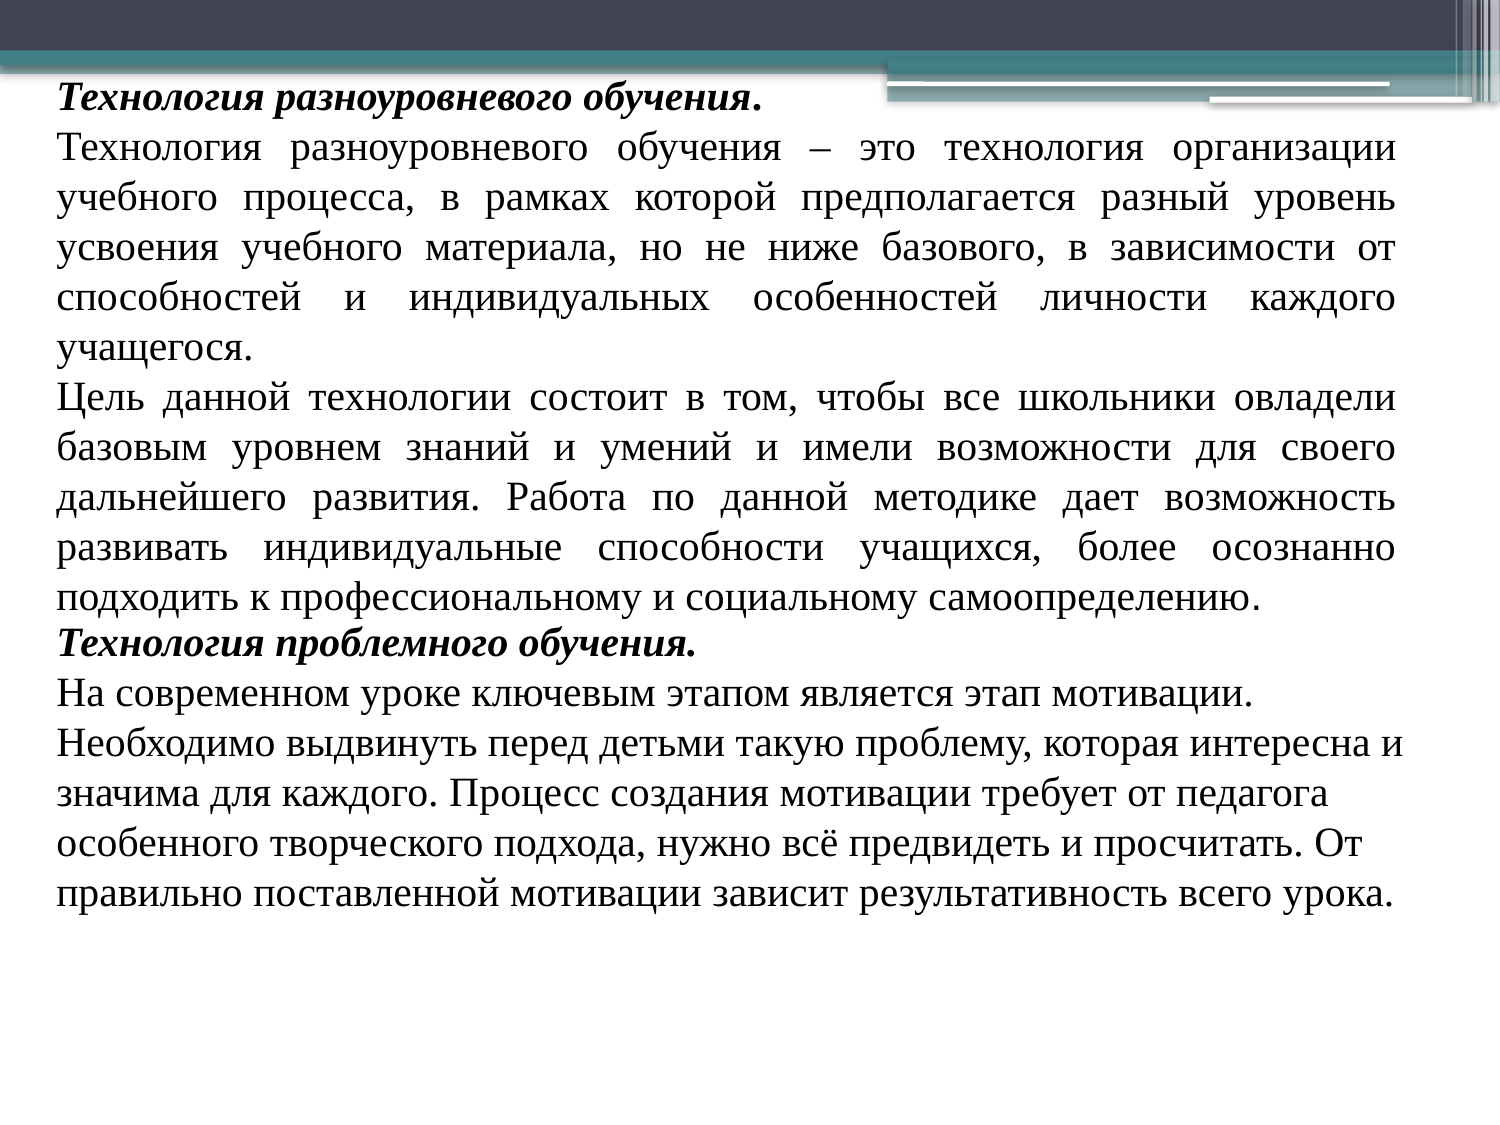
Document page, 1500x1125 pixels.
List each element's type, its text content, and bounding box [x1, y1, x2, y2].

text_box Технология проблемного обучения. На современном уроке ключевым этапом является этап мотивации. Необходимо выдвинуть перед детьми такую проблему, которая интересна и значима для каждого. Процесс создания мотивации требует от педагога особенного творческого подхода, нужно всё предвидеть и просчитать. От правильно поставленной мотивации зависит результативность всего урока. [41, 606, 1459, 972]
text_box Технология разноуровневого обучения. Технология разноуровневого обучения – это технология организации учебного процесса, в рамках которой предполагается разный уровень усвоения учебного материала, но не ниже базового, в зависимости от способностей и индивидуальных особенностей личности каждого учащегося. Цель данной технологии состоит в том, чтобы все школьники овладели базовым уровнем знаний и умений и имели возможности для своего дальнейшего развития. Работа по данной методике дает возможность развивать индивидуальные способности учащихся, более осознанно подходить к профессиональному и социальному самоопределению. [41, 61, 1412, 606]
